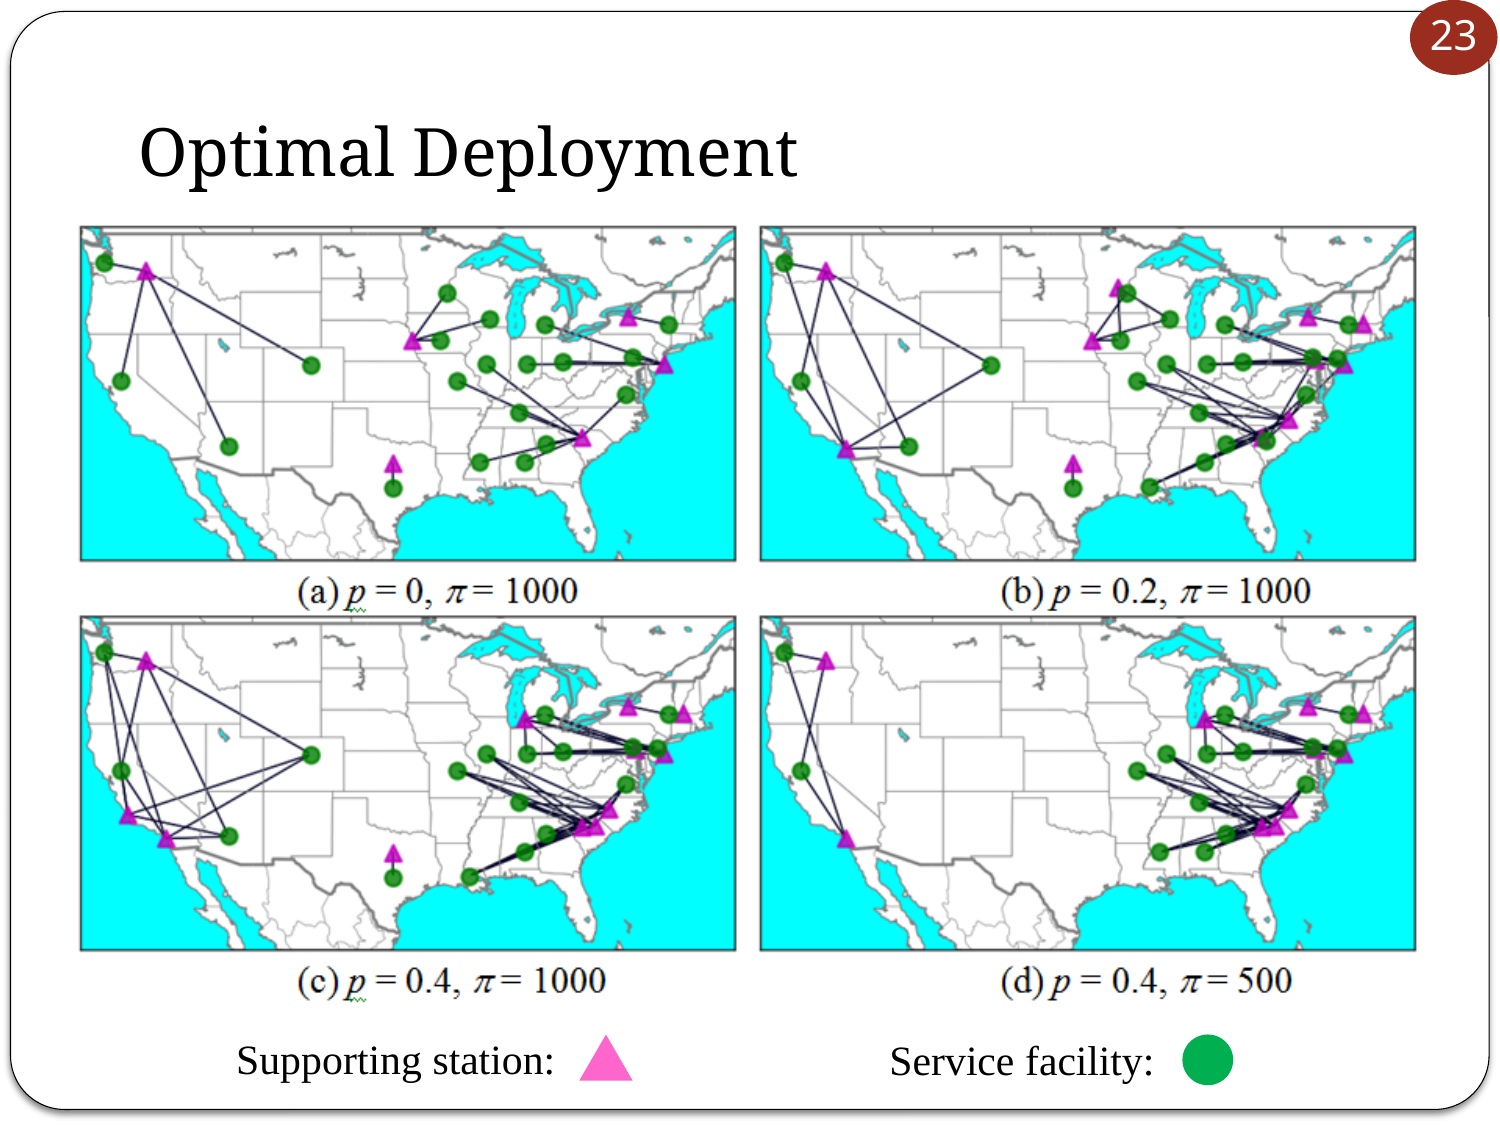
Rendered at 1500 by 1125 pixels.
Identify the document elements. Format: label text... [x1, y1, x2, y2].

title Optimal Deployment [124, 76, 1400, 205]
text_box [220, 1025, 633, 1092]
picture [59, 212, 1451, 1007]
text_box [873, 1025, 1234, 1093]
